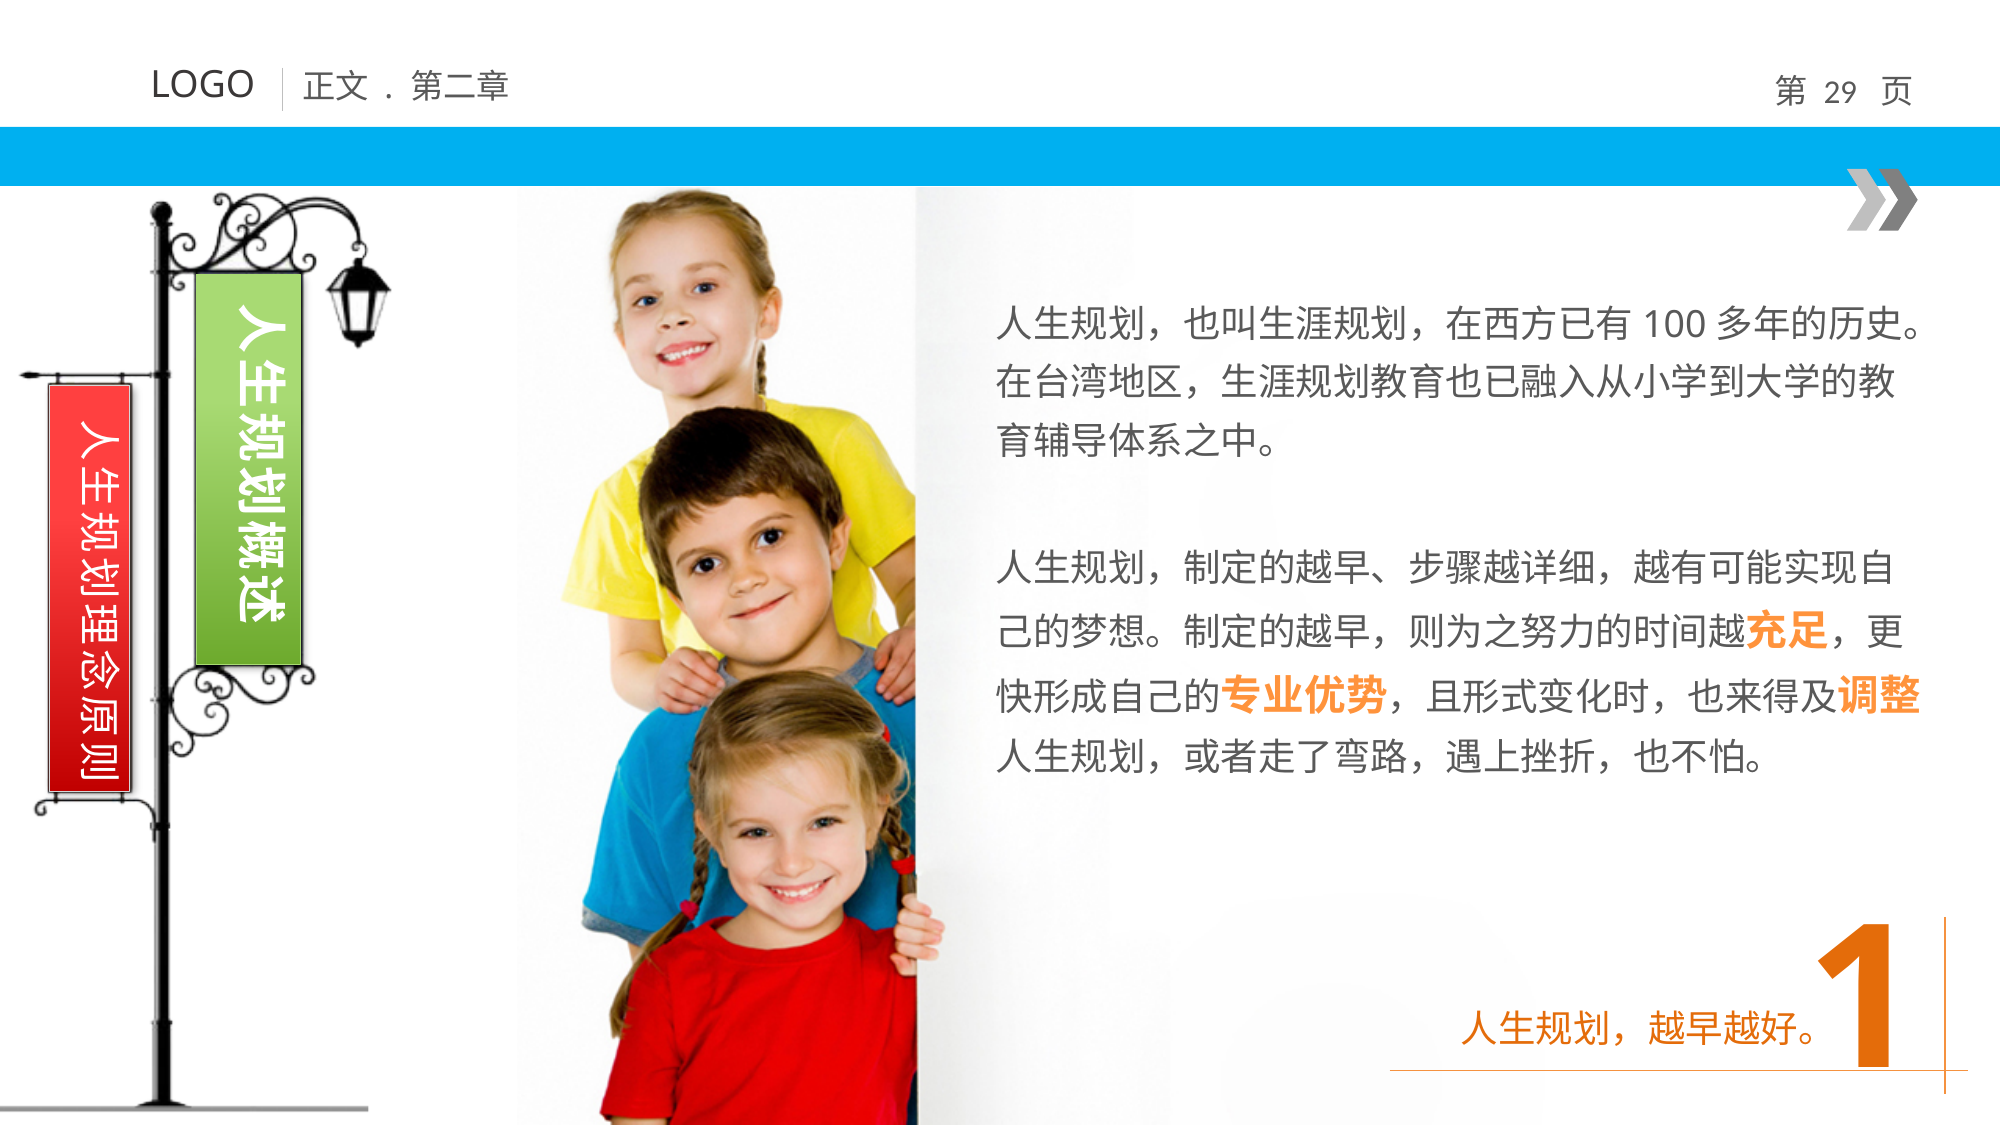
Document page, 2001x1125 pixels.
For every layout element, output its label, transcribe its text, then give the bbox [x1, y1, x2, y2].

picture [0, 187, 413, 1125]
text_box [1082, 860, 1969, 1118]
text_box 人生规划，制定的越早、步骤越详细，越有可能实现自己的梦想。制定的越早，则为之努力的时间越充足，更快形成自己的专业优势，且形式变化时，也来得及调整人生规划，或者走了弯路，遇上挫折，也不怕。 [1768, 523, 1945, 785]
text_box 人生规划理念原则 [52, 404, 134, 799]
text_box 人生规划，也叫生涯规划，在西方已有100多年的历史。在台湾地区，生涯规划教育也已融入从小学到大学的教育辅导体系之中。 [1768, 278, 1945, 470]
picture [517, 187, 1768, 1125]
